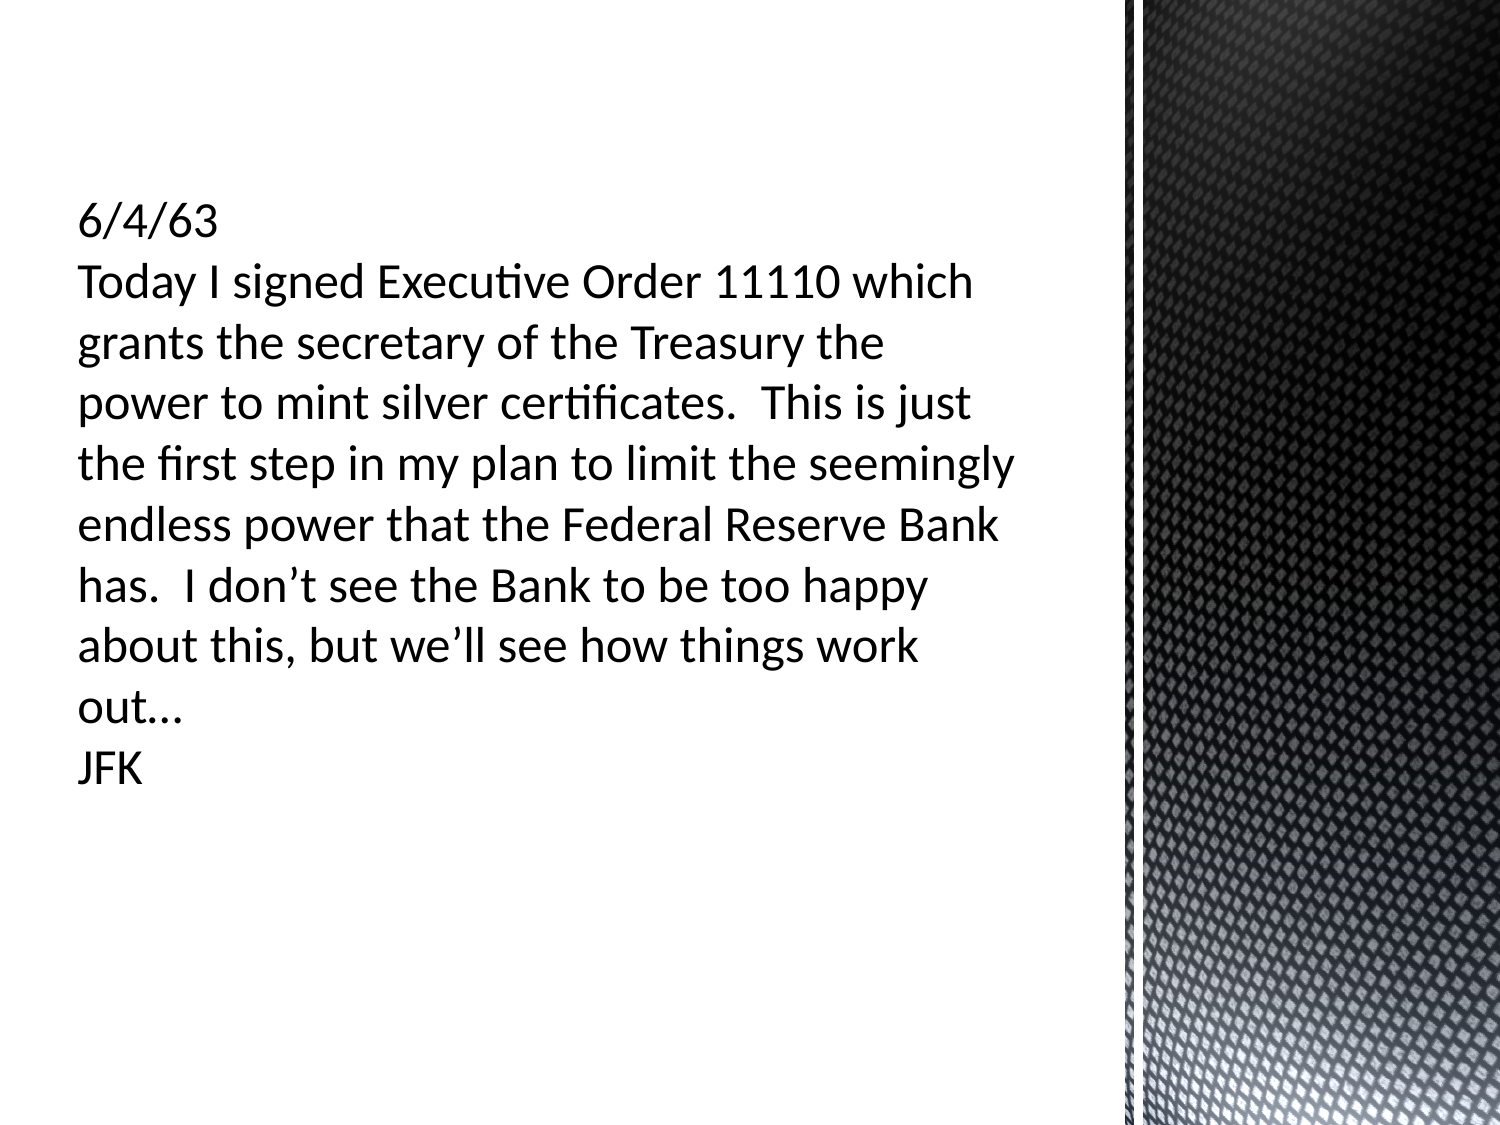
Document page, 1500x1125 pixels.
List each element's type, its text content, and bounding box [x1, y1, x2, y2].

picture [1125, 0, 1500, 1125]
title 6/4/63 Today I signed Executive Order 11110 which grants the secretary of the Treasury the power to mint silver certificates. This is just the first step in my plan to limit the seemingly endless power that the Federal Reserve Bank has. I don’t see the Bank to be too happy about this, but we’ll see how things work out… JFK [62, 174, 1038, 863]
